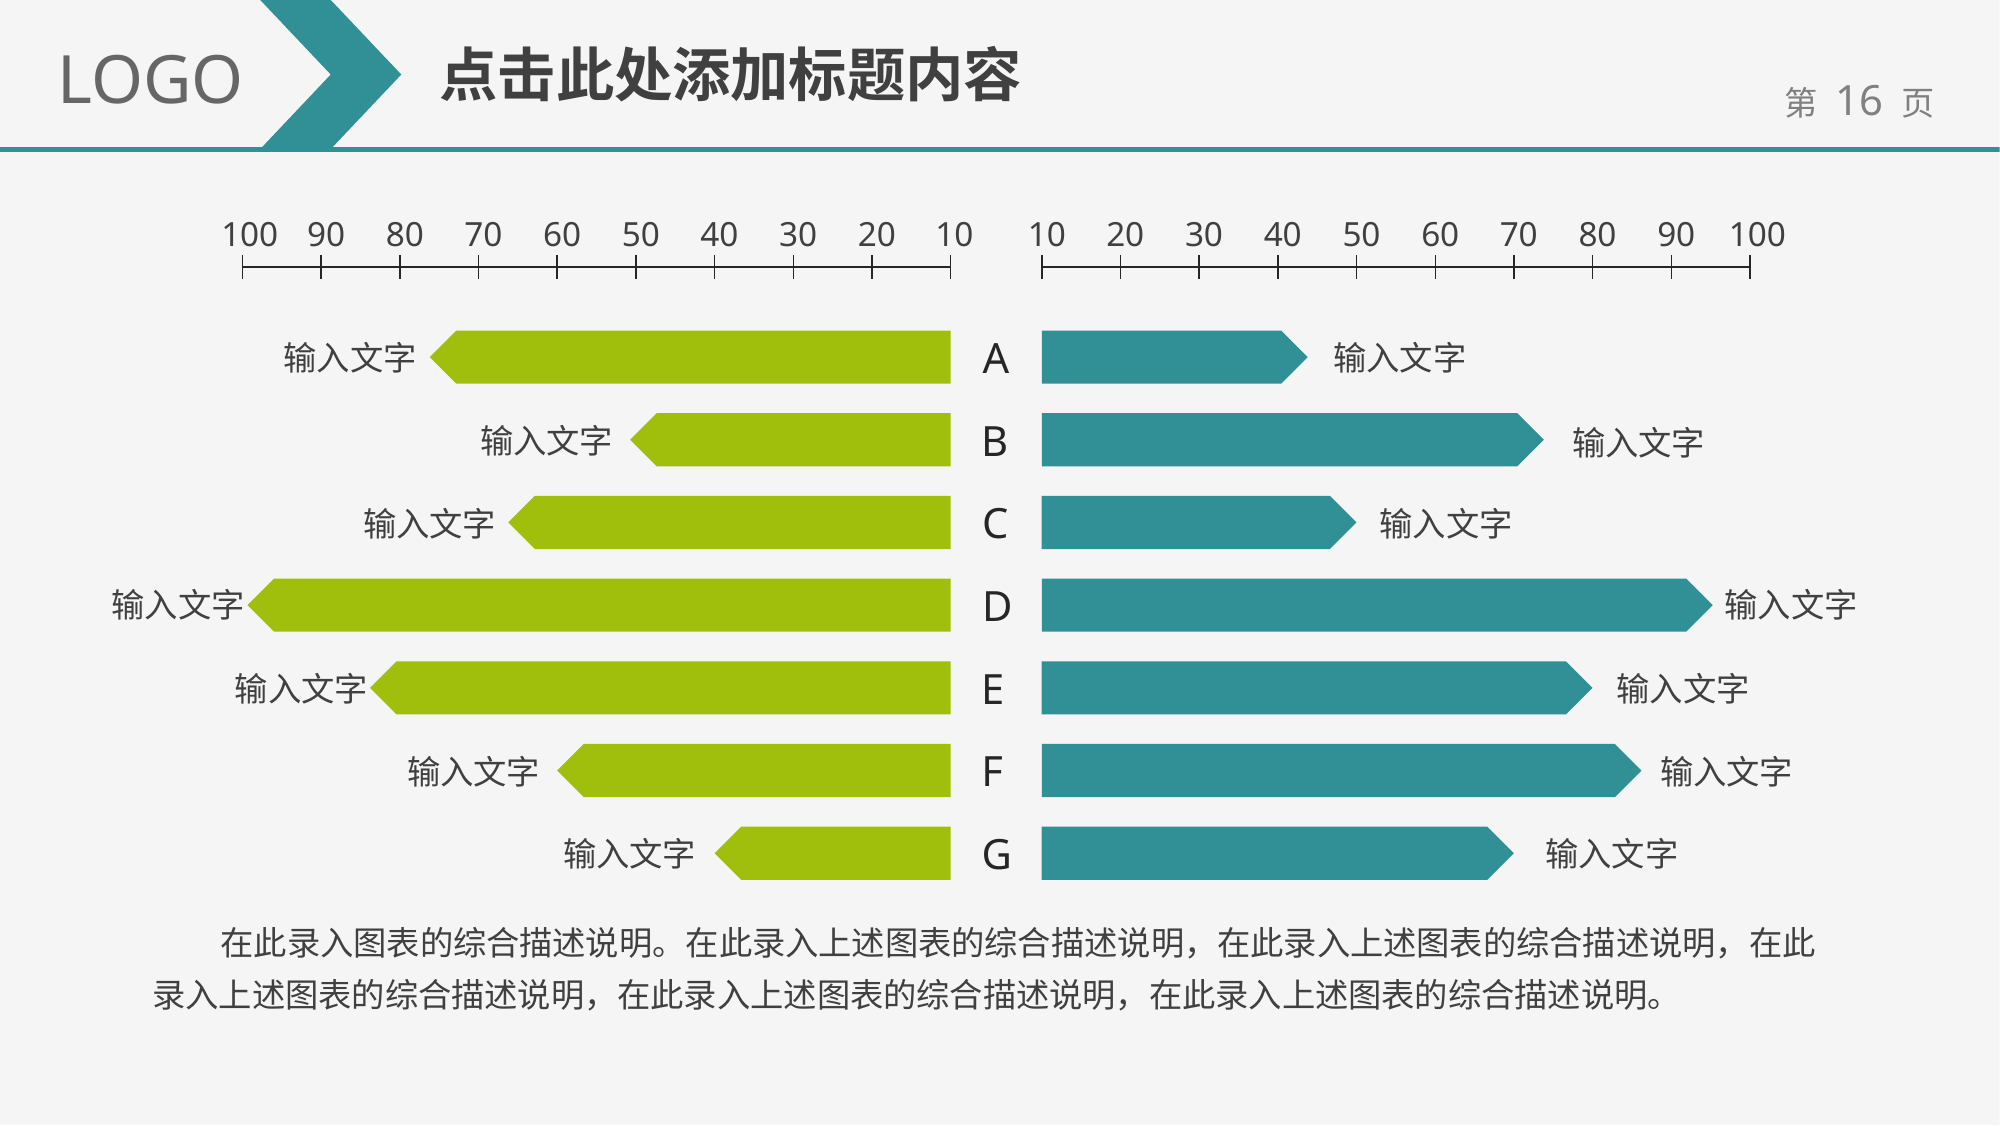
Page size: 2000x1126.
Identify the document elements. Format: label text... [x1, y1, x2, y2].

text_box 点击此处添加标题内容 [424, 31, 1095, 116]
text_box 60 [1406, 206, 1475, 253]
text_box [1039, 411, 1546, 469]
text_box [383, 659, 953, 717]
text_box [258, 0, 403, 148]
text_box 40 [685, 206, 754, 253]
text_box 输入文字 [1645, 743, 1809, 799]
text_box [1039, 659, 1595, 717]
text_box [1039, 493, 1359, 552]
text_box A [967, 324, 1025, 390]
text_box 20 [1091, 206, 1160, 253]
text_box 30 [764, 206, 833, 253]
text_box [1039, 741, 1644, 800]
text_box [1041, 254, 1751, 279]
text_box 80 [370, 206, 439, 253]
text_box [1039, 576, 1710, 634]
text_box 输入文字 [1318, 330, 1482, 385]
text_box 70 [1485, 206, 1553, 253]
text_box 90 [1642, 206, 1711, 253]
text_box 100 [206, 206, 294, 261]
text_box [260, 576, 953, 634]
text_box 20 [843, 206, 911, 253]
text_box 输入文字 [1601, 660, 1765, 716]
text_box 输入文字 [220, 660, 383, 716]
text_box 10 [920, 206, 989, 261]
text_box [432, 328, 953, 386]
text_box [556, 741, 953, 800]
text_box 输入文字 [392, 743, 556, 799]
text_box 输入文字 [1364, 495, 1528, 551]
text_box [1039, 328, 1310, 386]
text_box 50 [607, 206, 675, 253]
text_box 输入文字 [268, 330, 432, 385]
text_box F [966, 737, 1019, 803]
text_box 30 [1170, 206, 1238, 253]
text_box G [966, 820, 1028, 886]
text_box 输入文字 [1557, 414, 1721, 470]
text_box 100 [1714, 206, 1801, 261]
text_box 50 [1327, 206, 1396, 253]
text_box 10 [1013, 206, 1081, 261]
text_box 输入文字 [1530, 826, 1694, 881]
text_box 80 [1563, 206, 1632, 253]
text_box LOGO [42, 29, 259, 125]
text_box 60 [528, 206, 597, 253]
text_box 输入文字 [96, 576, 260, 632]
text_box 在此录入图表的综合描述说明。在此录入上述图表的综合描述说明，在此录入上述图表的综合描述说明，在此录入上述图表的综合描述说明，在此录入上述图表的综合描述说明，在此录入上述图表的综合描述说明。 [137, 903, 1863, 1022]
text_box [1039, 824, 1517, 882]
text_box 70 [449, 206, 518, 253]
text_box 输入文字 [465, 412, 629, 468]
text_box [712, 824, 953, 882]
text_box B [966, 407, 1023, 472]
text_box 90 [294, 206, 360, 253]
text_box 40 [1248, 206, 1317, 253]
text_box [629, 411, 953, 469]
text_box 输入文字 [348, 495, 512, 551]
text_box D [967, 572, 1028, 638]
text_box E [966, 655, 1020, 720]
text_box 输入文字 [548, 826, 712, 881]
text_box C [967, 489, 1024, 555]
text_box [512, 493, 953, 552]
text_box 输入文字 [1710, 576, 1873, 632]
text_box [242, 254, 951, 279]
